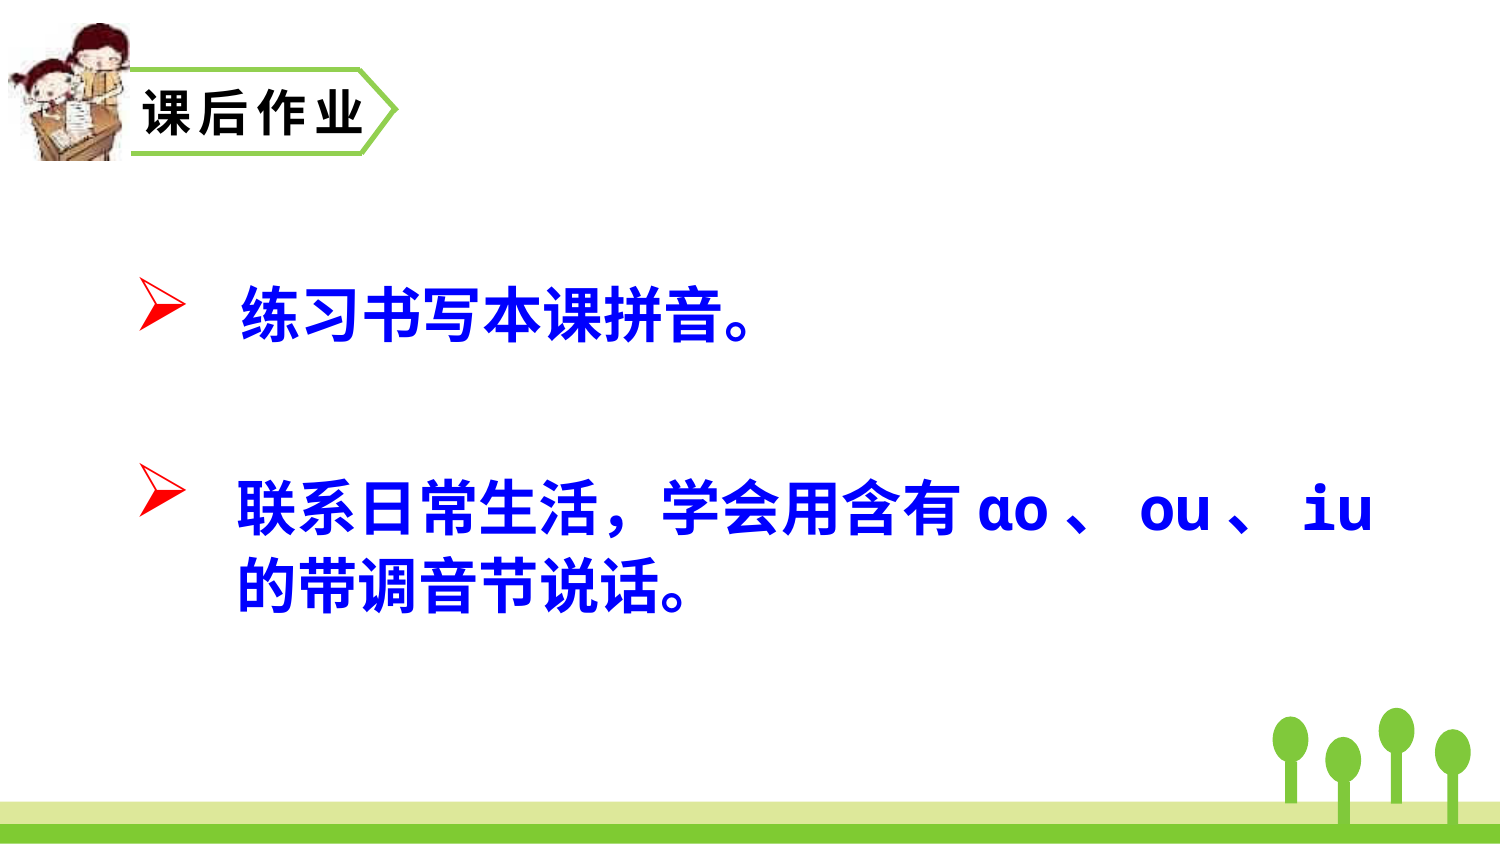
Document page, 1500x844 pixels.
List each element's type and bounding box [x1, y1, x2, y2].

text_box [118, 447, 1391, 633]
text_box [8, 23, 403, 161]
text_box [0, 707, 1500, 844]
text_box [118, 260, 804, 367]
